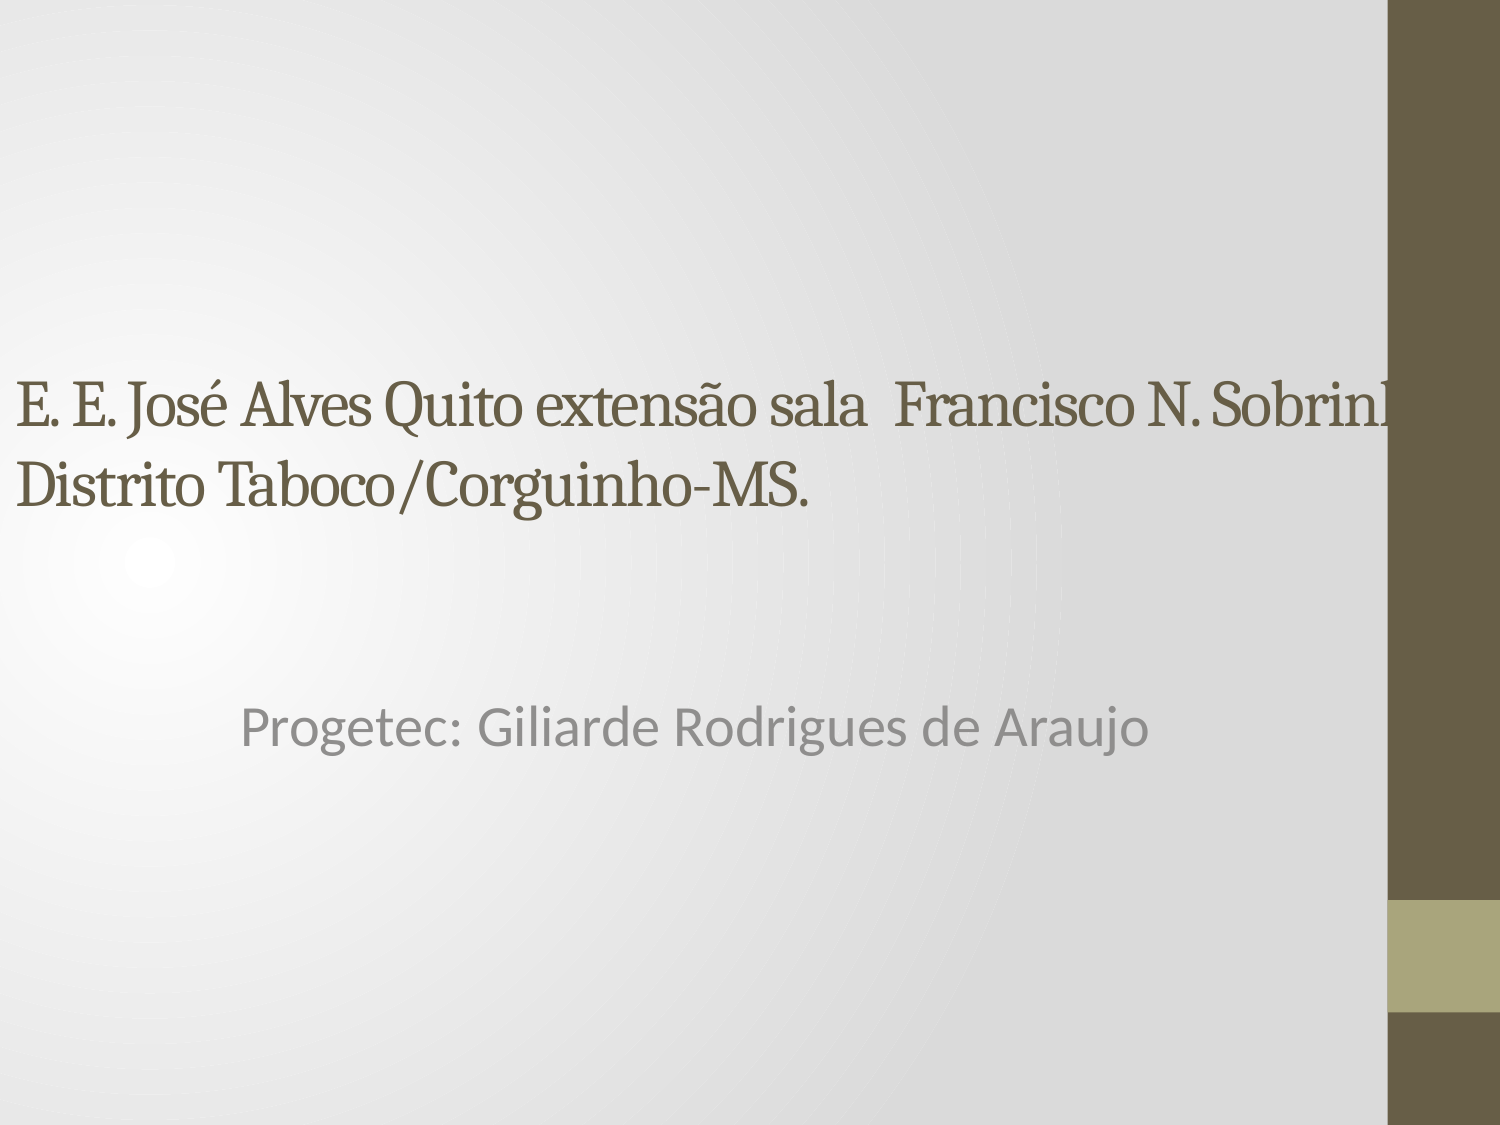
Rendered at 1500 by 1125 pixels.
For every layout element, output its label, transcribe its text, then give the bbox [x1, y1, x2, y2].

subtitle Progetec: Giliarde Rodrigues de Araujo [225, 680, 1275, 925]
title E. E. José Alves Quito extensão sala Francisco N. Sobrinho Distrito Taboco/Corguinho-MS. [0, 338, 1471, 528]
